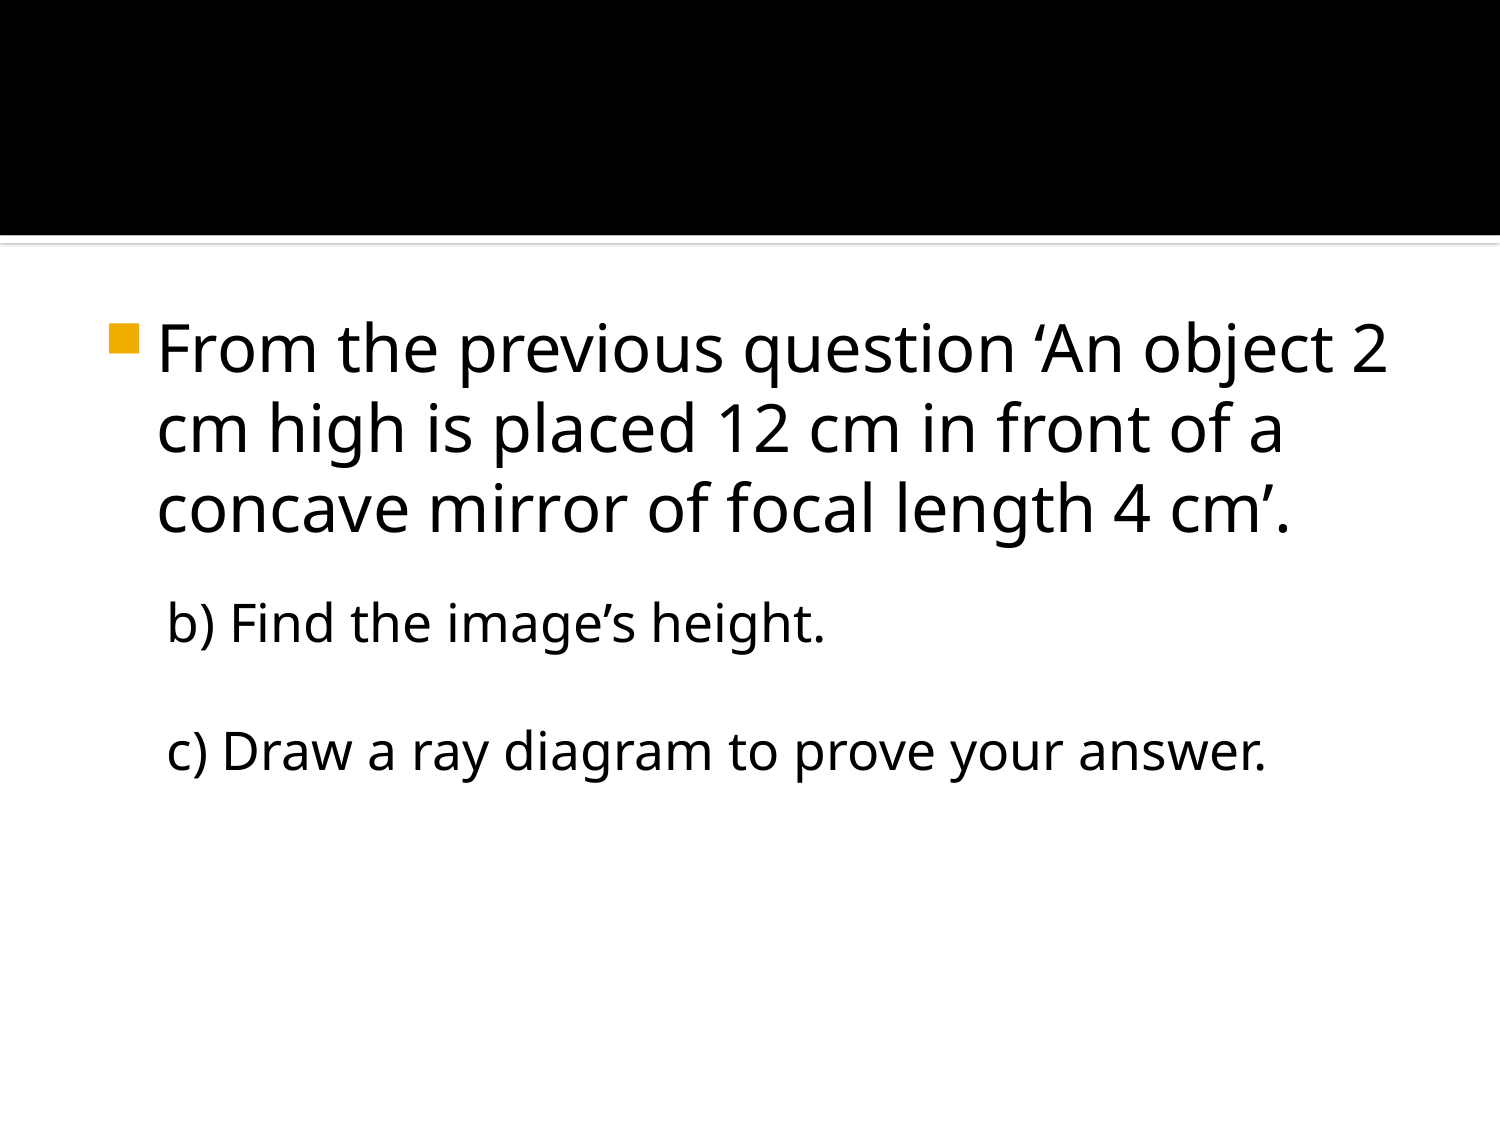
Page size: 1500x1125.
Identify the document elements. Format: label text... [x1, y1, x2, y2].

text_box b) Find the image’s height. c) Draw a ray diagram to prove your answer. [140, 574, 1362, 793]
list From the previous question ‘An object 2 cm high is placed 12 cm in front of a concave mirror of focal length 4 cm’. [75, 291, 1425, 1050]
